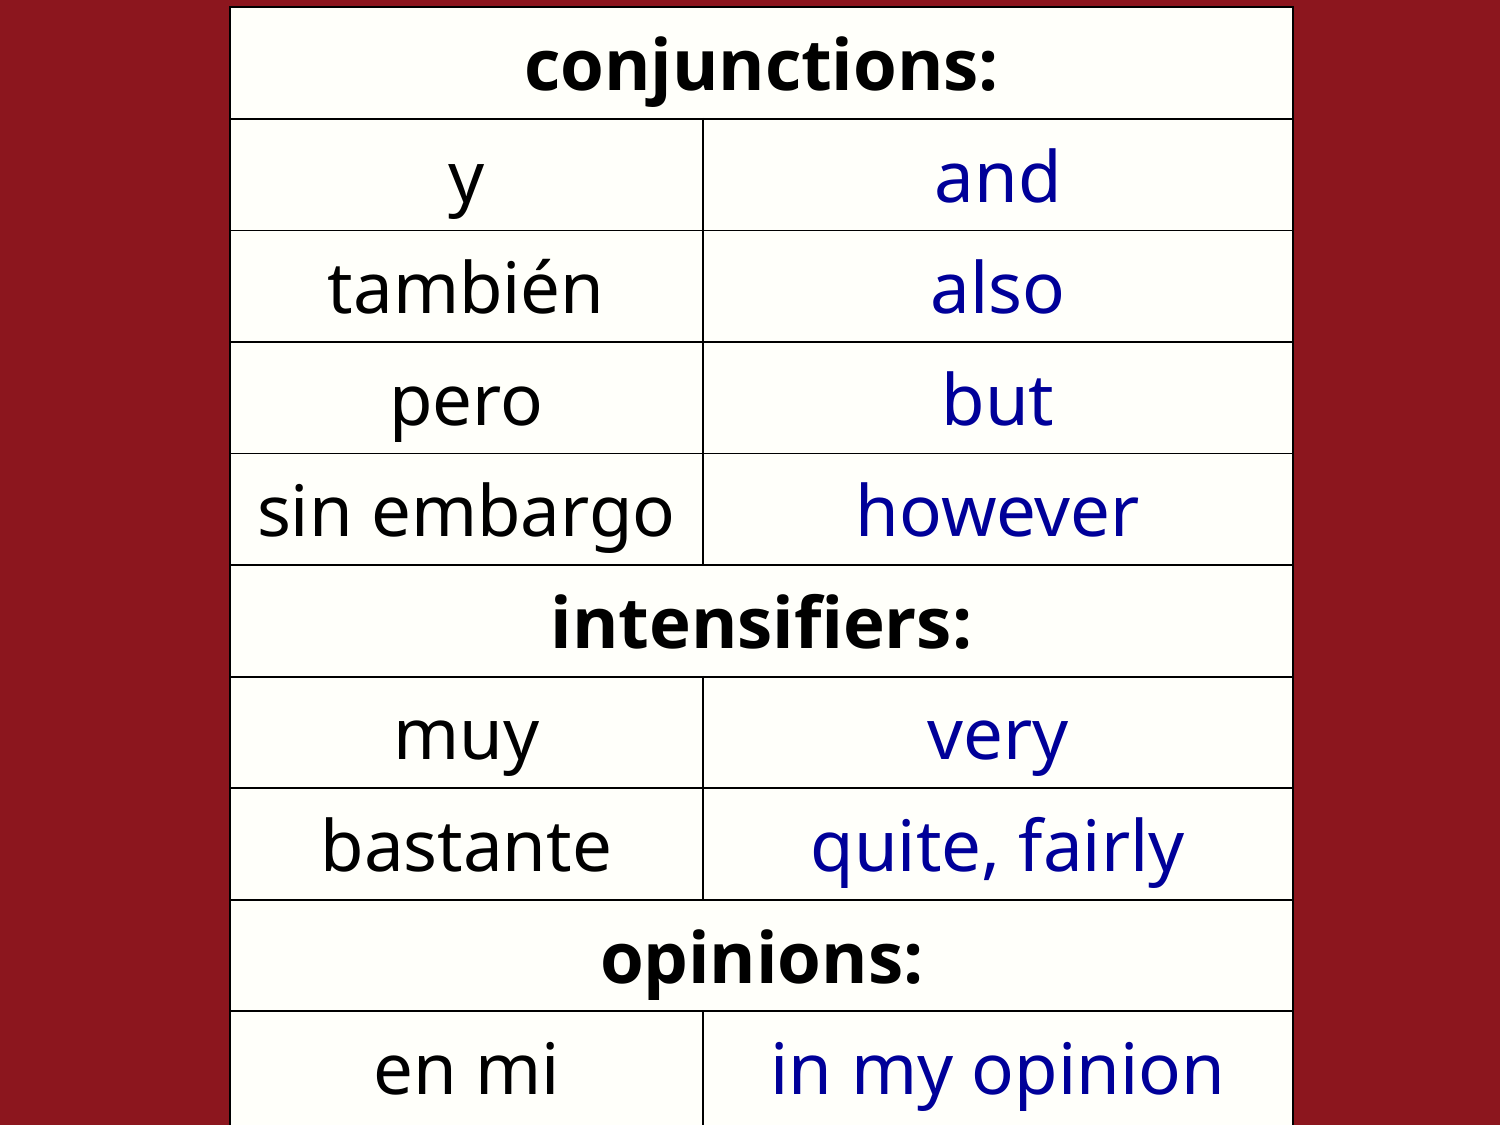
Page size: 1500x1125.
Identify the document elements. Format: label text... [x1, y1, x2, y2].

table_cell opinions: [231, 901, 1292, 1010]
table_cell en mi opinión [231, 1012, 702, 1125]
table_cell quite, fairly [704, 789, 1292, 899]
table_cell intensifiers: [231, 566, 1292, 676]
table_cell very [704, 678, 1292, 787]
table_cell bastante [231, 789, 702, 899]
table_cell but [704, 343, 1292, 453]
table_cell also [704, 231, 1292, 341]
table_cell and [704, 120, 1292, 230]
table_cell however [704, 454, 1292, 564]
table_cell pero [231, 343, 702, 453]
table_cell también [231, 231, 702, 341]
table_cell in my opinion [704, 1012, 1292, 1125]
table_cell sin embargo [231, 454, 702, 564]
table_cell y [231, 120, 702, 230]
text_box [0, 0, 1500, 1125]
table_header conjunctions: [231, 8, 1292, 118]
table_cell muy [231, 678, 702, 787]
